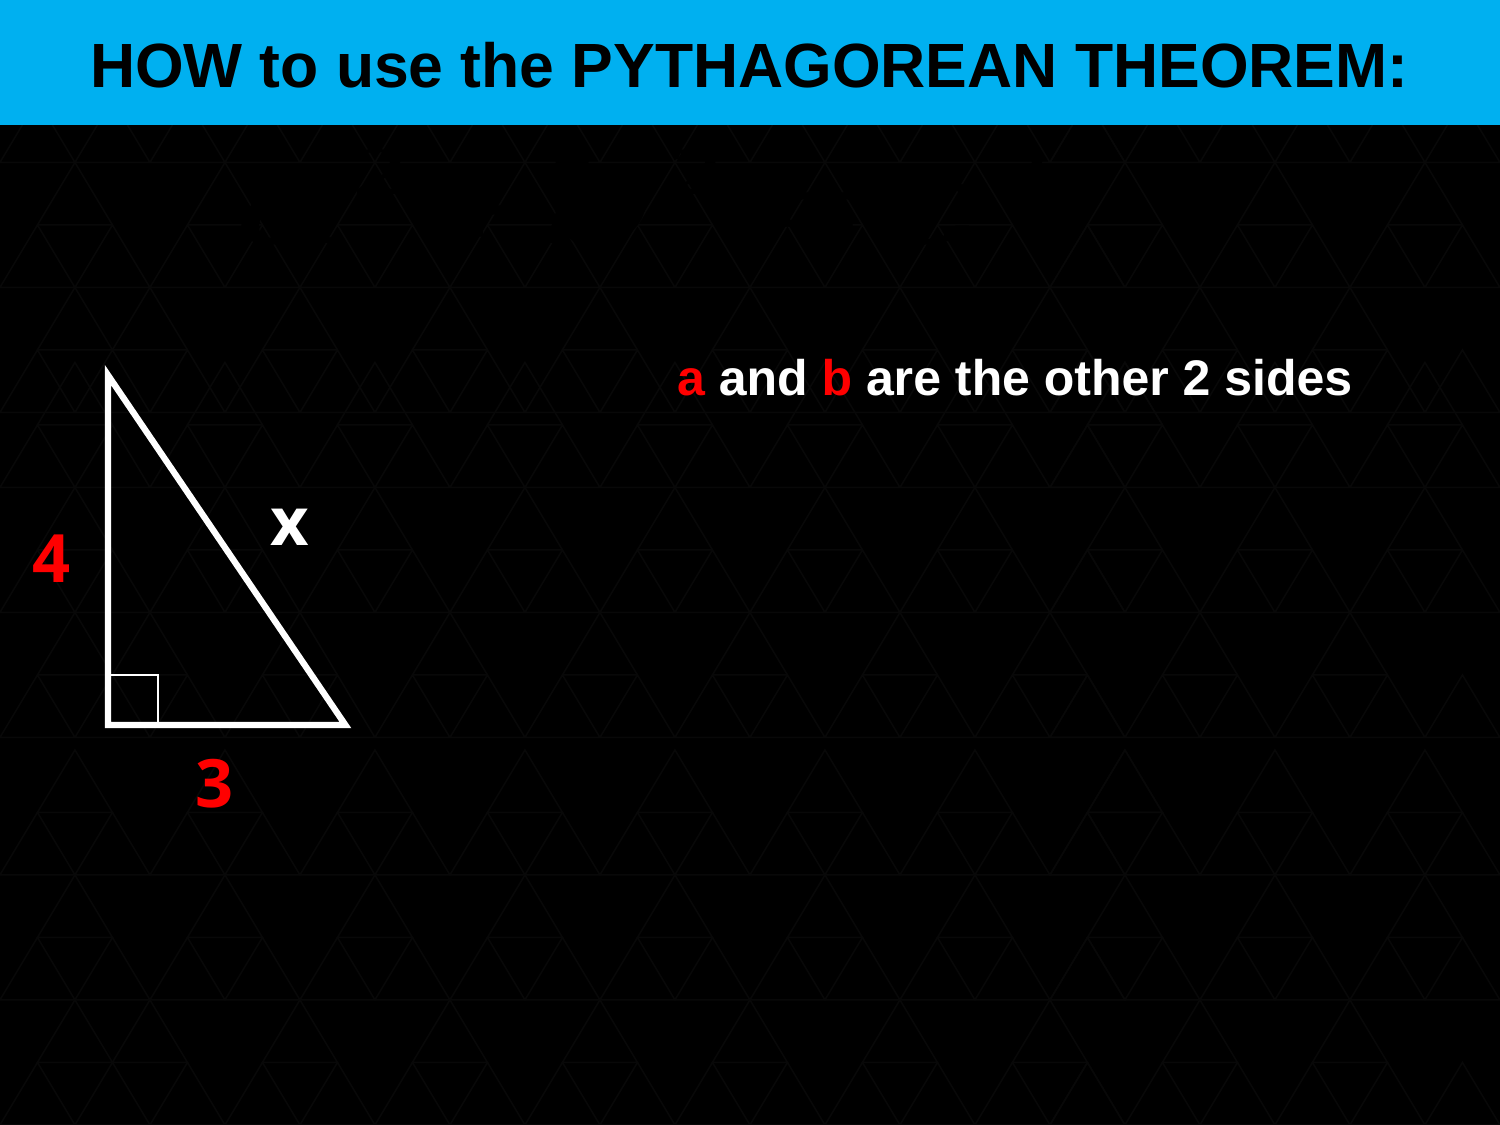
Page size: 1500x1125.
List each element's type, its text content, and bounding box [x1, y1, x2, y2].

text_box 4 [0, 512, 108, 600]
text_box x [232, 474, 346, 563]
text_box a and b are the other 2 sides [662, 306, 1488, 444]
text_box 3 [157, 737, 271, 825]
text_box [107, 675, 158, 725]
text_box HOW to use the PYTHAGOREAN THEOREM: [0, 0, 1500, 125]
text_box [107, 375, 346, 726]
